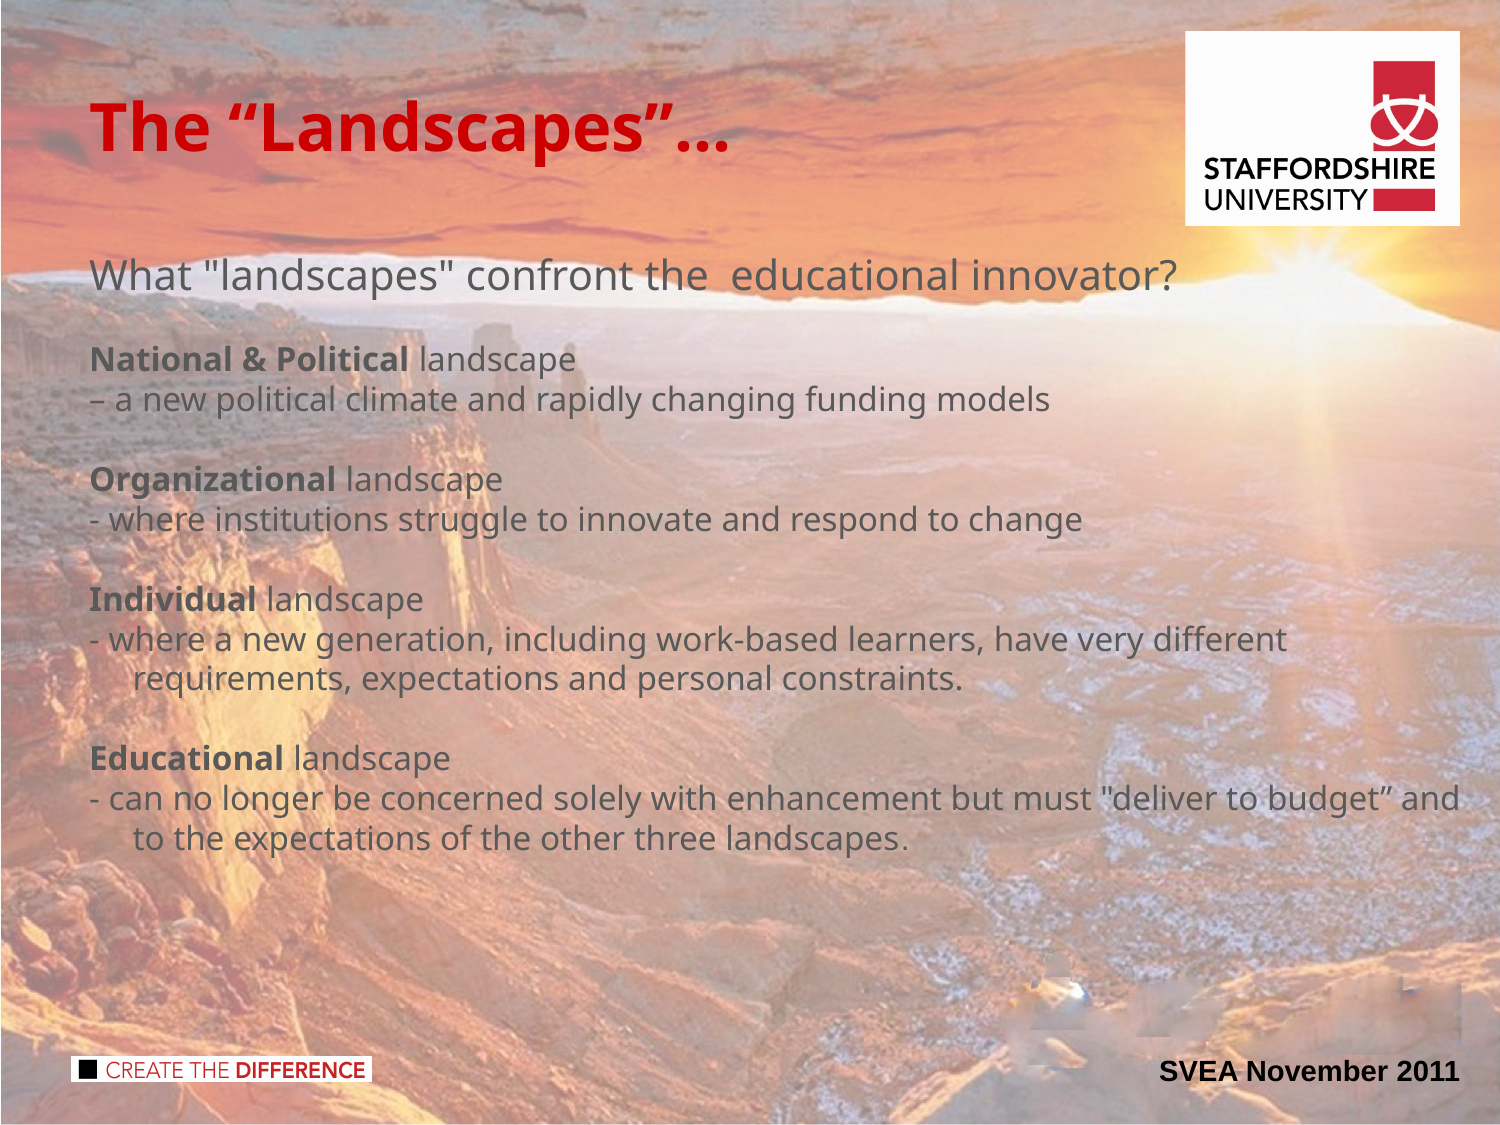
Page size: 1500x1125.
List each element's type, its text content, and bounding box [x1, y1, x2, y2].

title The “Landscapes”… [75, 45, 1425, 233]
text_box What "landscapes" confront the educational innovator? National & Political landscape – a new political climate and rapidly changing funding models Organizational landscape - where institutions struggle to innovate and respond to change Individual landscape - where a new generation, including work-based learners, have very different requirements, expectations and personal constraints. Educational landscape - can no longer be concerned solely with enhancement but must "deliver to budget” and to the expectations of the other three landscapes. [74, 240, 1478, 865]
picture [0, 0, 1500, 1125]
text_box SVEA November 2011 [1114, 1044, 1476, 1098]
